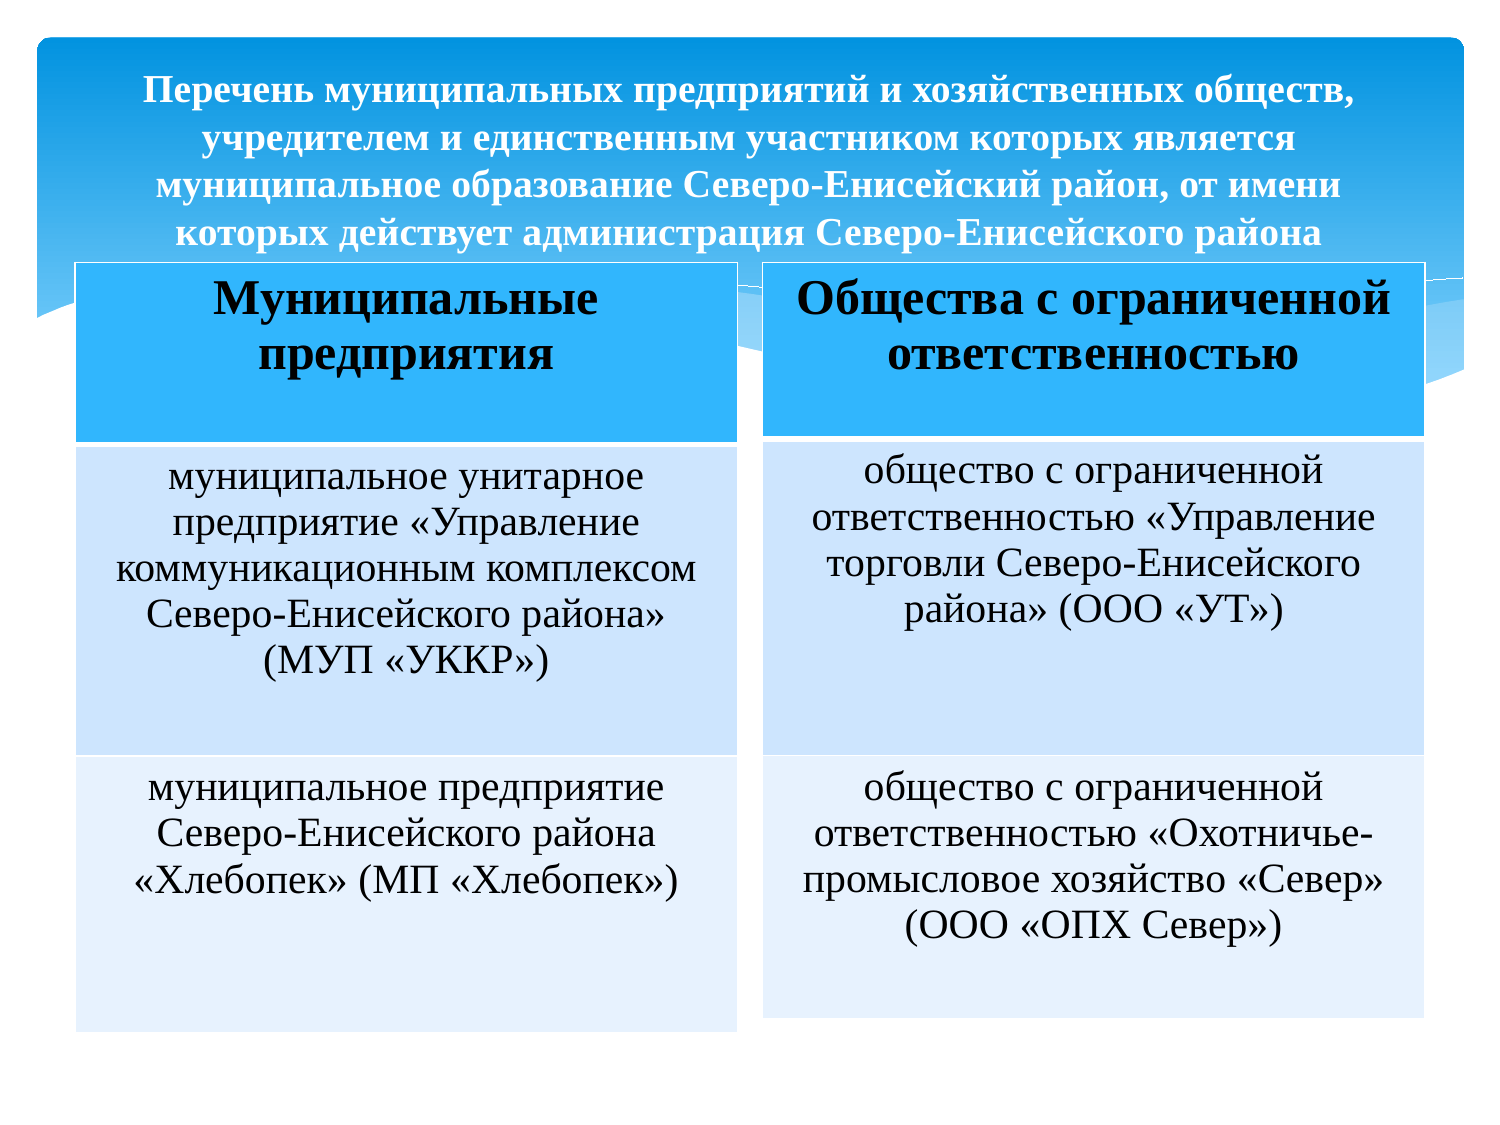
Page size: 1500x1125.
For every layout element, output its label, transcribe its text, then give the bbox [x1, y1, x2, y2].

table_header Общества с ограниченной ответственностью [763, 263, 1424, 436]
table_cell муниципальное унитарное предприятие «Управление коммуникационным комплексом Северо-Енисейского района» (МУП «УККР») [76, 447, 737, 755]
table_header Муниципальные предприятия [76, 263, 737, 442]
table_cell муниципальное предприятие Северо-Енисейского района «Хлебопек» (МП «Хлебопек») [76, 757, 737, 1032]
title Перечень муниципальных предприятий и хозяйственных обществ, учредителем и единственным участником которых является муниципальное образование Северо-Енисейский район, от имени которых действует администрация Северо-Енисейского района [75, 55, 1425, 261]
table_cell общество с ограниченной ответственностью «Управление торговли Северо-Енисейского района» (ООО «УТ») [763, 442, 1424, 755]
table_cell общество с ограниченной ответственностью «Охотничье-промысловое хозяйство «Север» (ООО «ОПХ Север») [763, 756, 1424, 1018]
